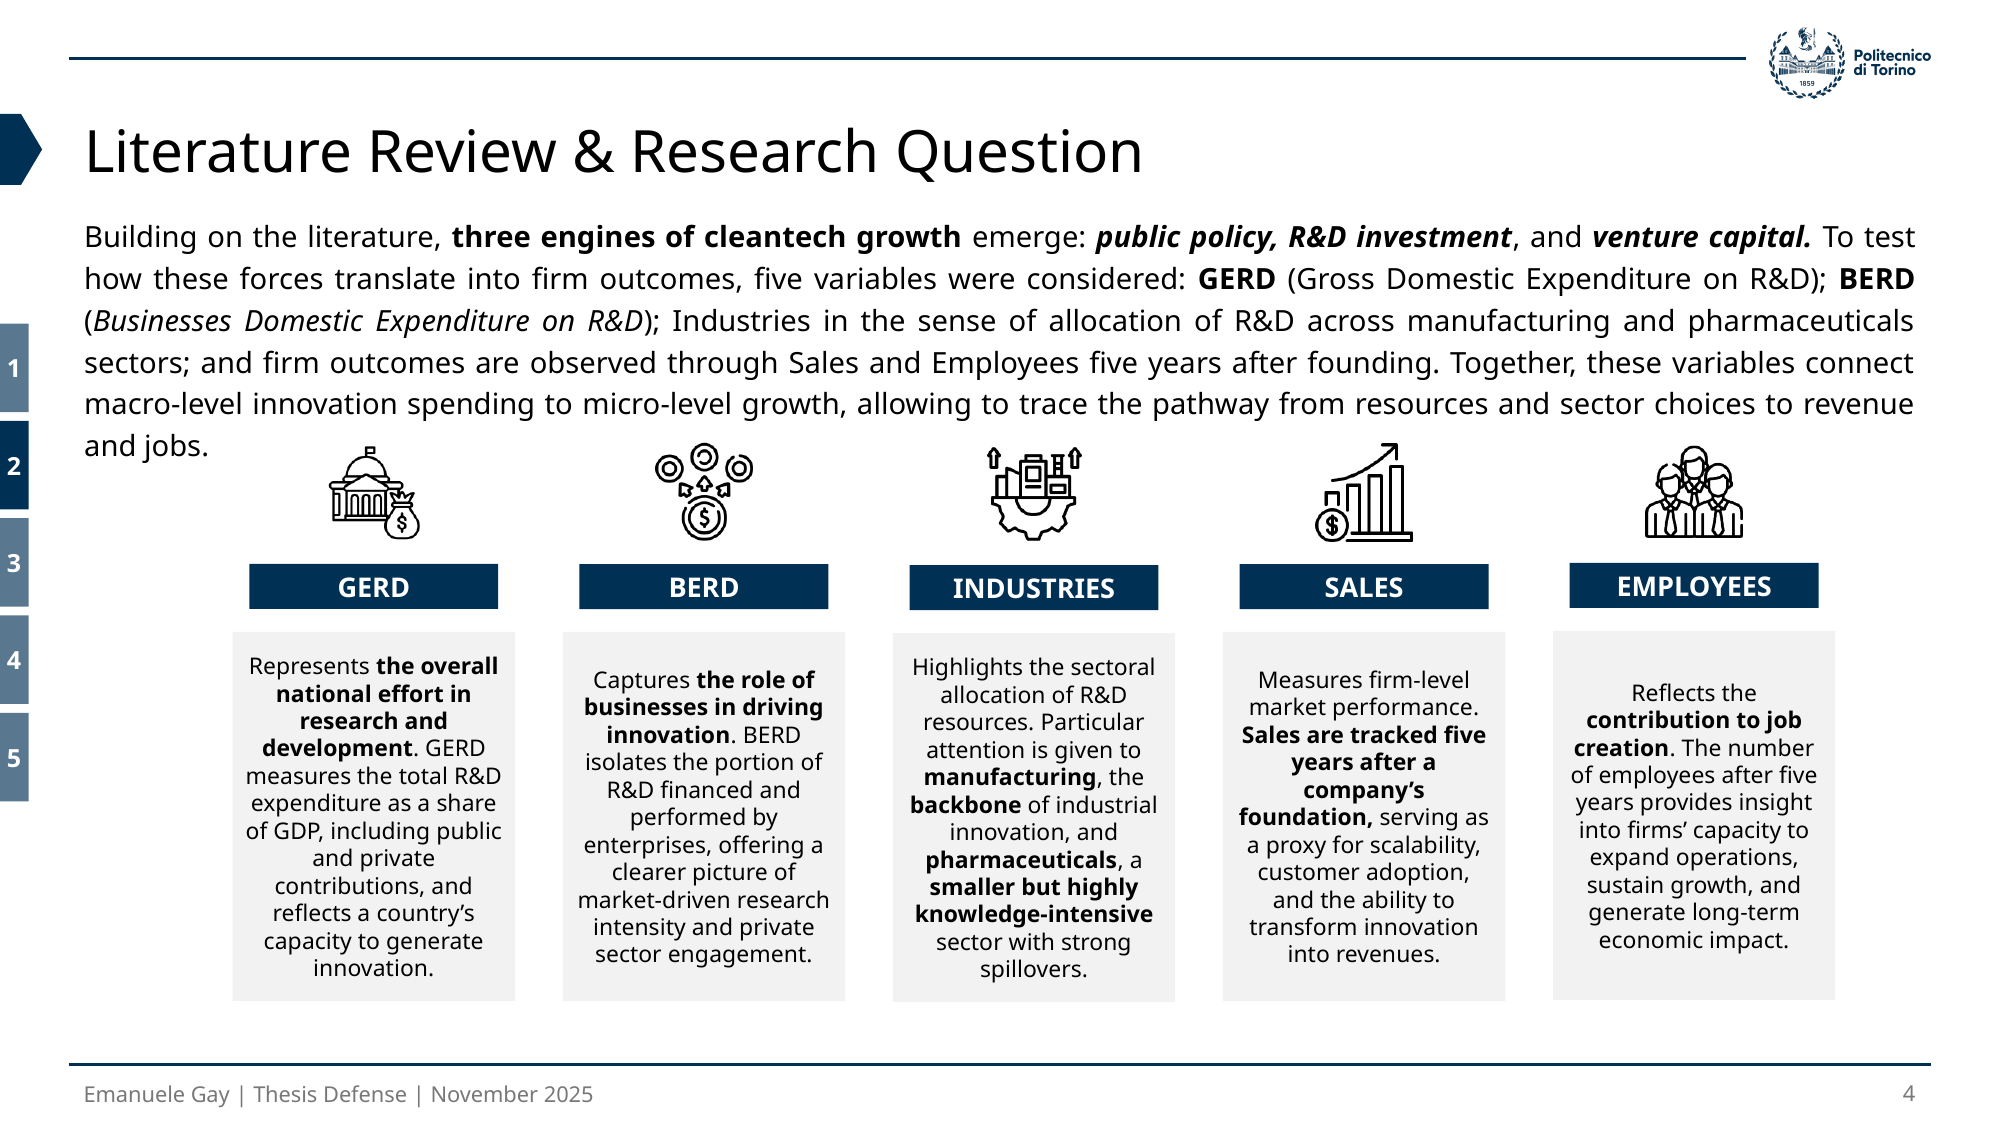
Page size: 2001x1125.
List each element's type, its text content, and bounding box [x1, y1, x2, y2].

picture [984, 444, 1084, 543]
text_box GERD [248, 562, 500, 610]
text_box 5 [0, 711, 30, 803]
text_box BERD [578, 563, 830, 611]
text_box EMPLOYEES [1568, 561, 1820, 609]
text_box Reflects the contribution to job creation. The number of employees after five years provides insight into firms’ capacity to expand operations, sustain growth, and generate long-term economic impact. [1552, 629, 1837, 1001]
text_box 1 [0, 322, 30, 414]
text_box [0, 112, 44, 187]
text_box 4 [0, 614, 30, 706]
text_box Building on the literature, three engines of cleantech growth emerge: public policy, R&D investment, and venture capital. To test how these forces translate into firm outcomes, five variables were considered: GERD (Gross Domestic Expenditure on R&D); BERD (Businesses Domestic Expenditure on R&D); Industries in the sense of allocation of R&D across manufacturing and pharmaceuticals sectors; and firm outcomes are observed through Sales and Employees five years after founding. Together, these variables connect macro-level innovation spending to micro-level growth, allowing to trace the pathway from resources and sector choices to revenue and jobs. [68, 203, 1932, 422]
picture [1769, 27, 1931, 93]
text_box Literature Review & Research Question [68, 93, 1932, 203]
text_box 2 [0, 419, 30, 511]
text_box Captures the role of businesses in driving innovation. BERD isolates the portion of R&D financed and performed by enterprises, offering a clearer picture of market-driven research intensity and private sector engagement. [561, 630, 847, 1003]
text_box SALES [1238, 563, 1490, 611]
text_box 3 [0, 517, 30, 608]
picture [1644, 442, 1744, 541]
text_box Highlights the sectoral allocation of R&D resources. Particular attention is given to manufacturing, the backbone of industrial innovation, and pharmaceuticals, a smaller but highly knowledge-intensive sector with strong spillovers. [891, 632, 1177, 1004]
text_box INDUSTRIES [908, 564, 1160, 612]
text_box Measures firm-level market performance. Sales are tracked five years after a company’s foundation, serving as a proxy for scalability, customer adoption, and the ability to transform innovation into revenues. [1221, 630, 1507, 1003]
text_box Represents the overall national effort in research and development. GERD measures the total R&D expenditure as a share of GDP, including public and private contributions, and reflects a country’s capacity to generate innovation. [231, 630, 517, 1002]
picture [654, 442, 754, 541]
picture [1314, 443, 1414, 542]
picture [324, 443, 424, 542]
